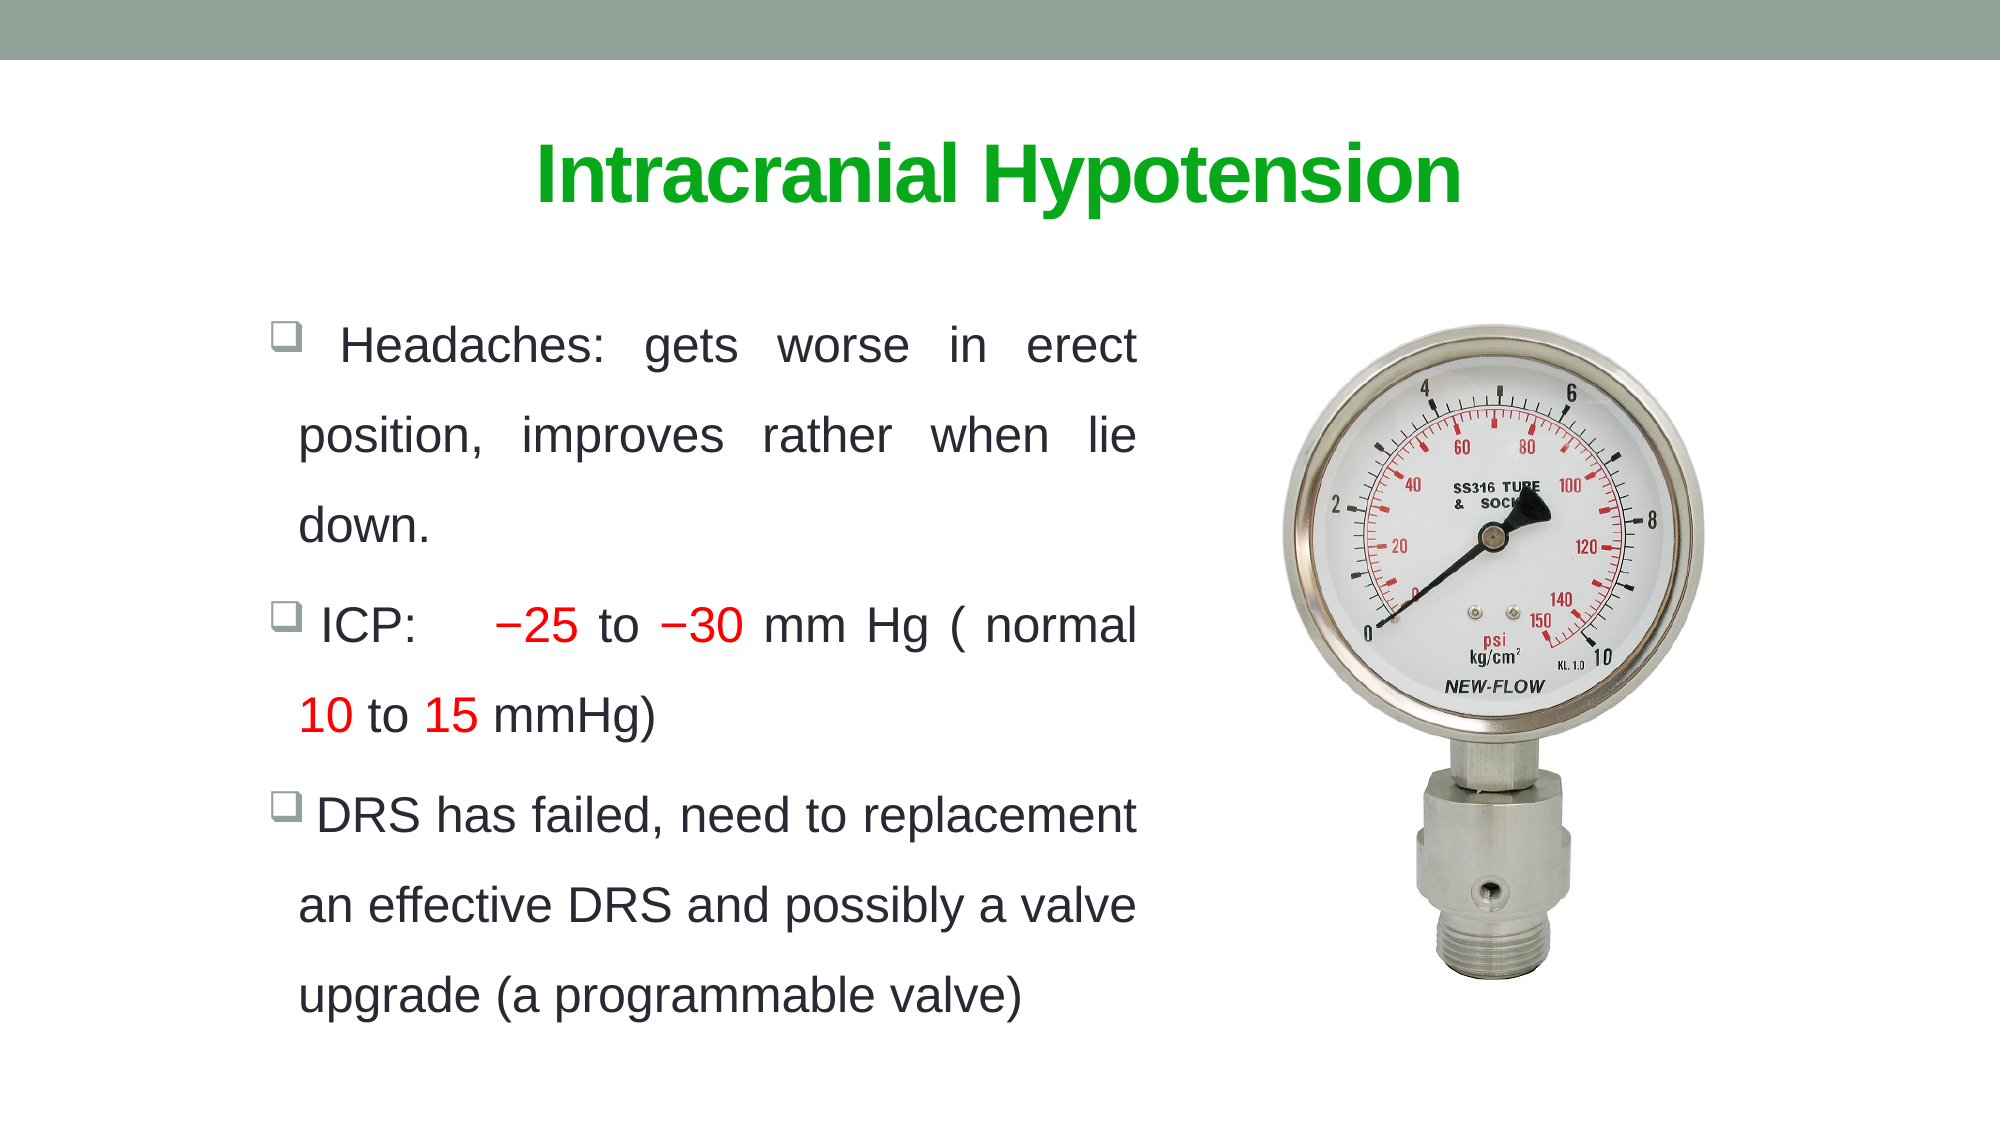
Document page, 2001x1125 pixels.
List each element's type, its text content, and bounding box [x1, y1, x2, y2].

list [1244, 302, 1749, 993]
title Intracranial Hypotension [99, 87, 1900, 250]
list Headaches: gets worse in erect position, improves rather when lie down. ICP: −25 to −30 mm Hg ( normal 10 to 15 mmHg) DRS has failed, need to replacement an effective DRS and possibly a valve upgrade (a programmable valve) [252, 274, 1153, 1049]
